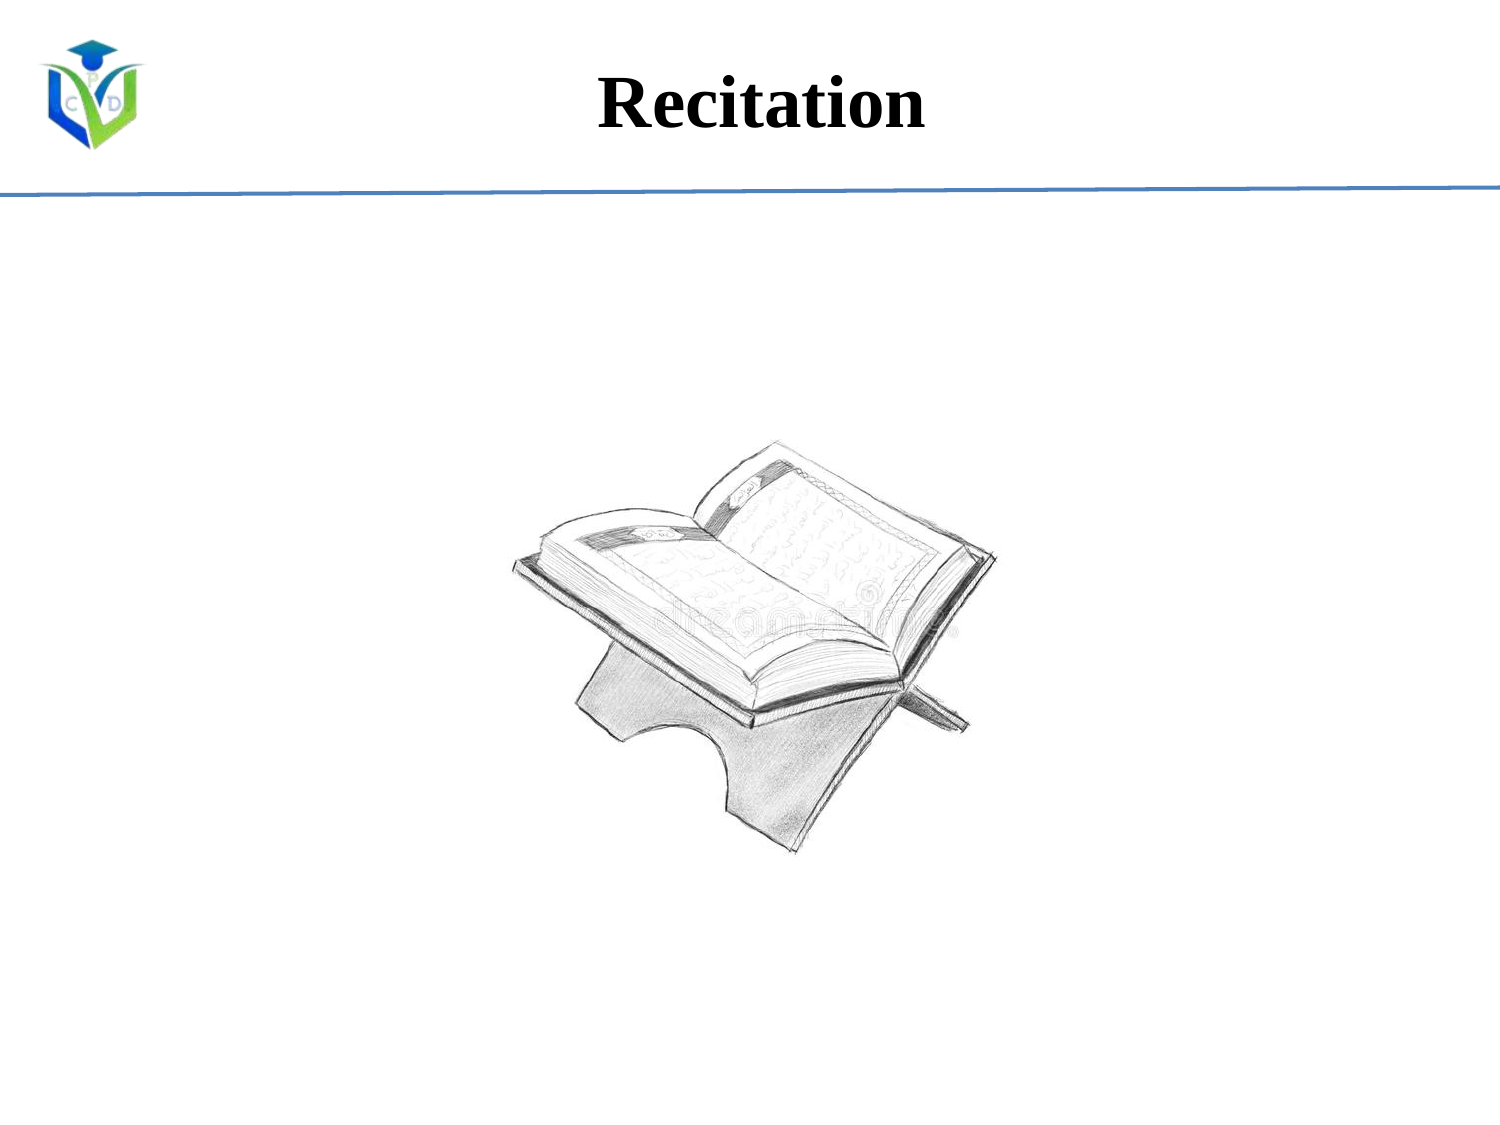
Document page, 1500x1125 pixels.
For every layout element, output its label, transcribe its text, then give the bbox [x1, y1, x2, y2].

title Recitation [237, 20, 1288, 175]
picture [37, 39, 148, 150]
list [412, 312, 1201, 904]
